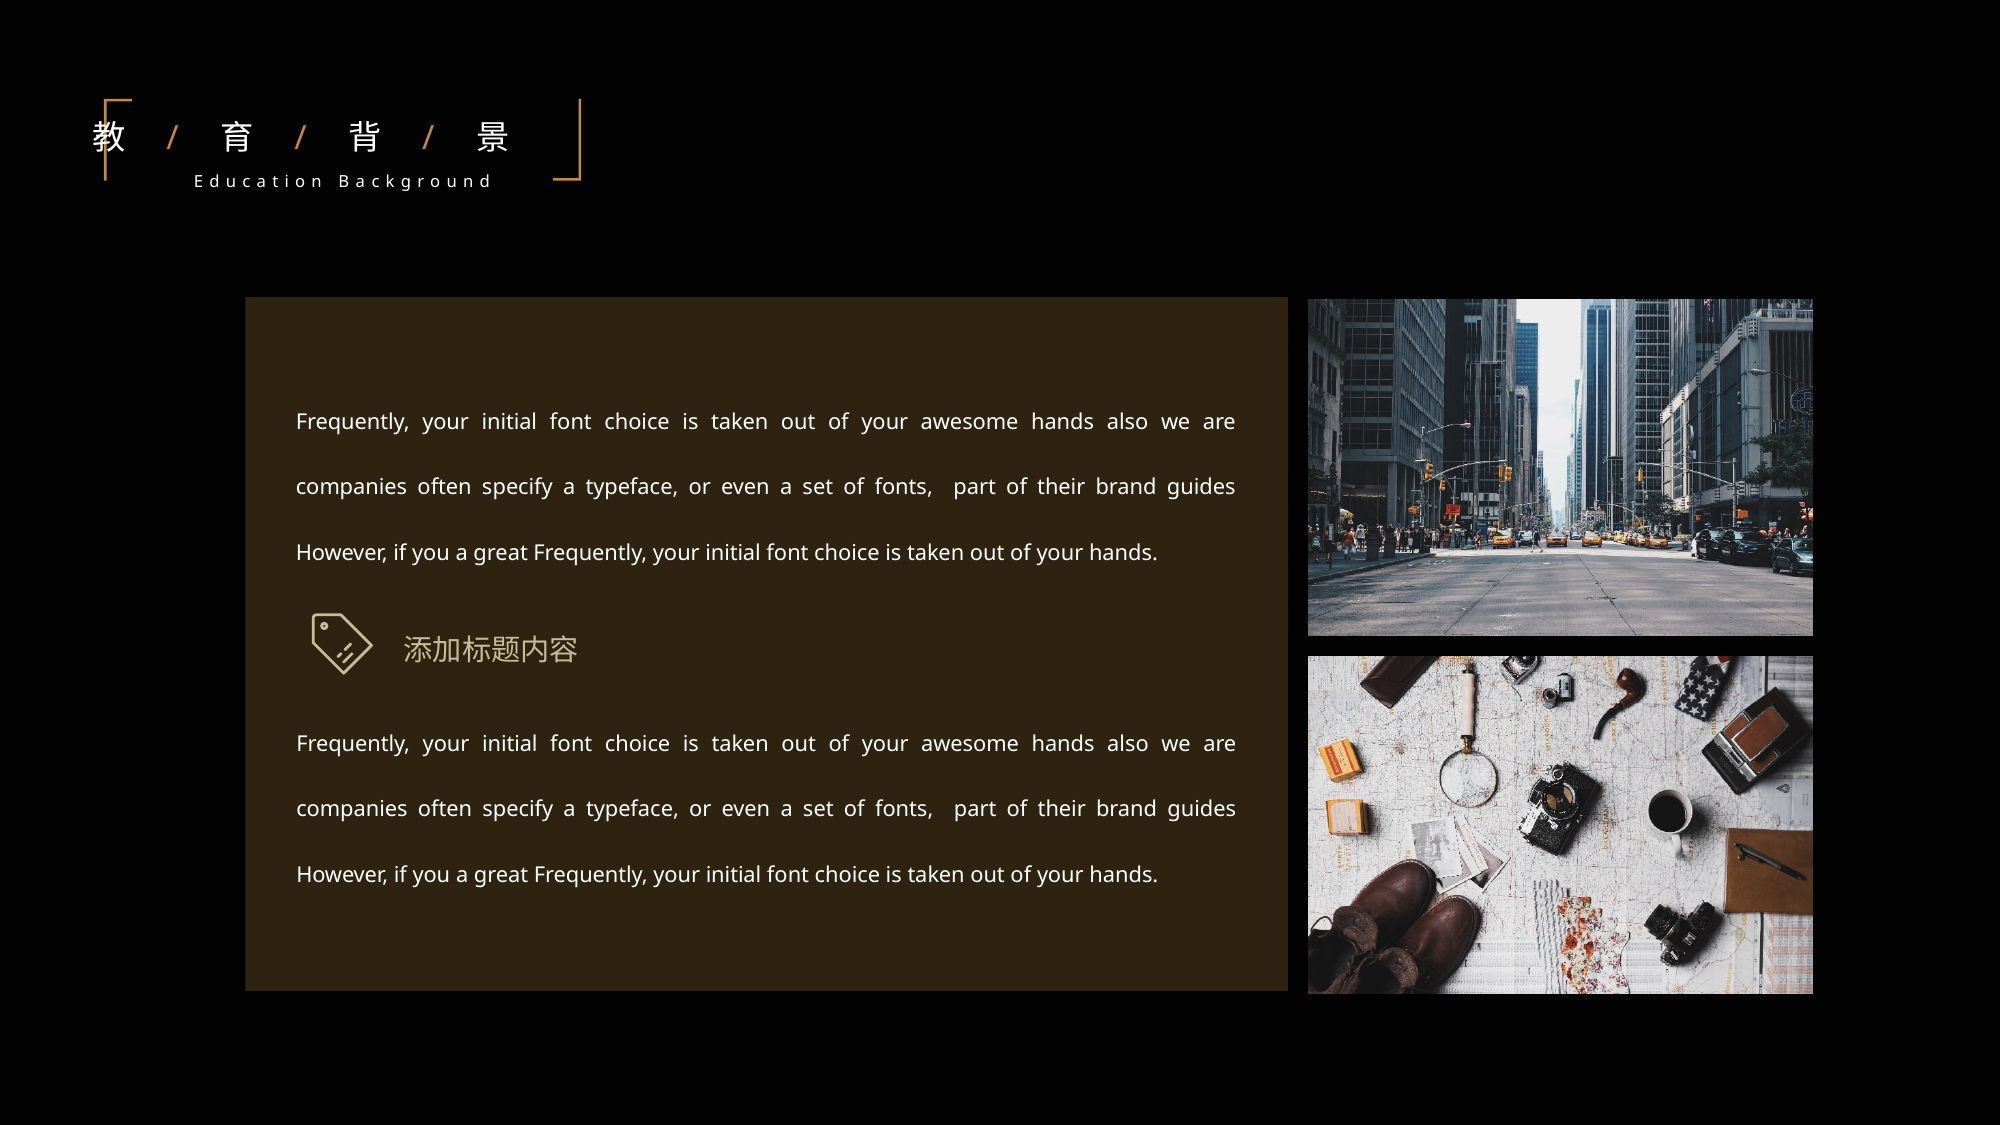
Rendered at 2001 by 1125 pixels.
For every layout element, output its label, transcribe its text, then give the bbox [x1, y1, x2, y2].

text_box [103, 98, 582, 199]
picture [1308, 656, 1813, 994]
text_box [244, 296, 1289, 992]
picture [1308, 299, 1813, 636]
text_box Frequently, your initial font choice is taken out of your awesome hands also we are companies often specify a typeface, or even a set of fonts, part of their brand guides However, if you a great Frequently, your initial font choice is taken out of your hands. [260, 350, 1274, 583]
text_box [311, 613, 596, 675]
text_box Frequently, your initial font choice is taken out of your awesome hands also we are companies often specify a typeface, or even a set of fonts, part of their brand guides However, if you a great Frequently, your initial font choice is taken out of your hands. [260, 672, 1274, 905]
